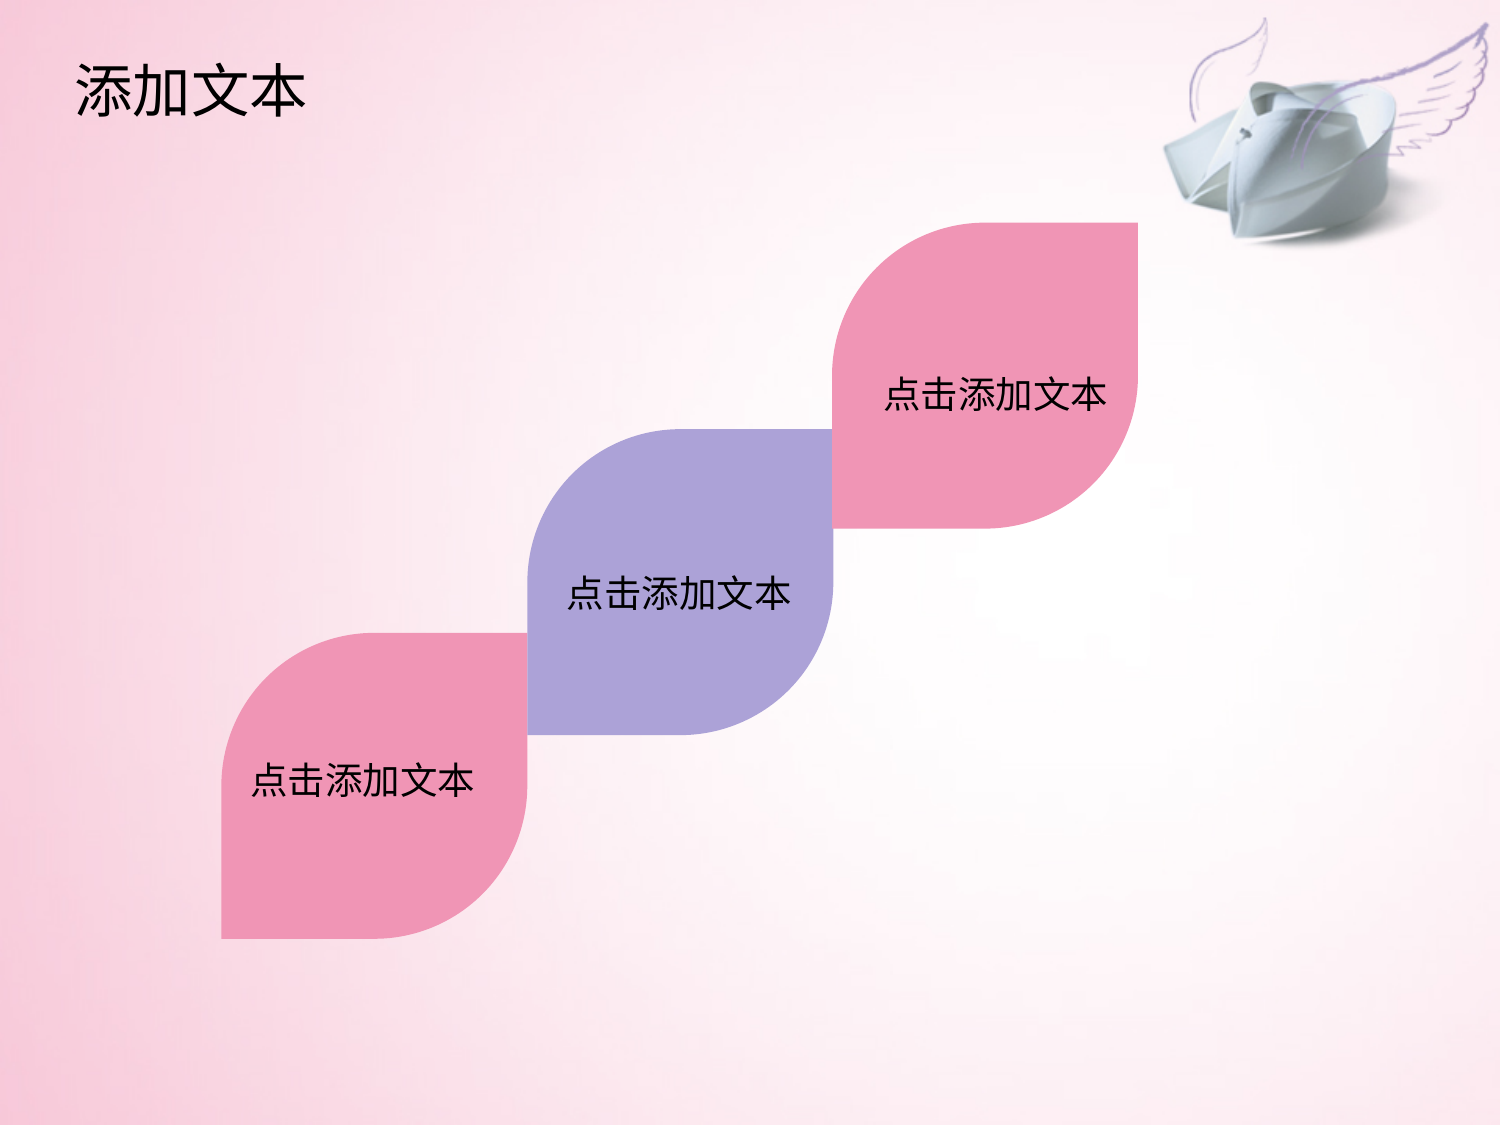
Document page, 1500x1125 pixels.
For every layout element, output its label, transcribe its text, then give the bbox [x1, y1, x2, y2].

picture [0, 0, 1500, 1125]
text_box 点击添加文本 [235, 749, 491, 810]
text_box 添加文本 [60, 46, 323, 132]
text_box 点击添加文本 [868, 363, 1124, 423]
text_box [219, 630, 530, 941]
text_box [525, 427, 836, 738]
text_box 点击添加文本 [552, 562, 807, 623]
text_box [829, 220, 1141, 531]
